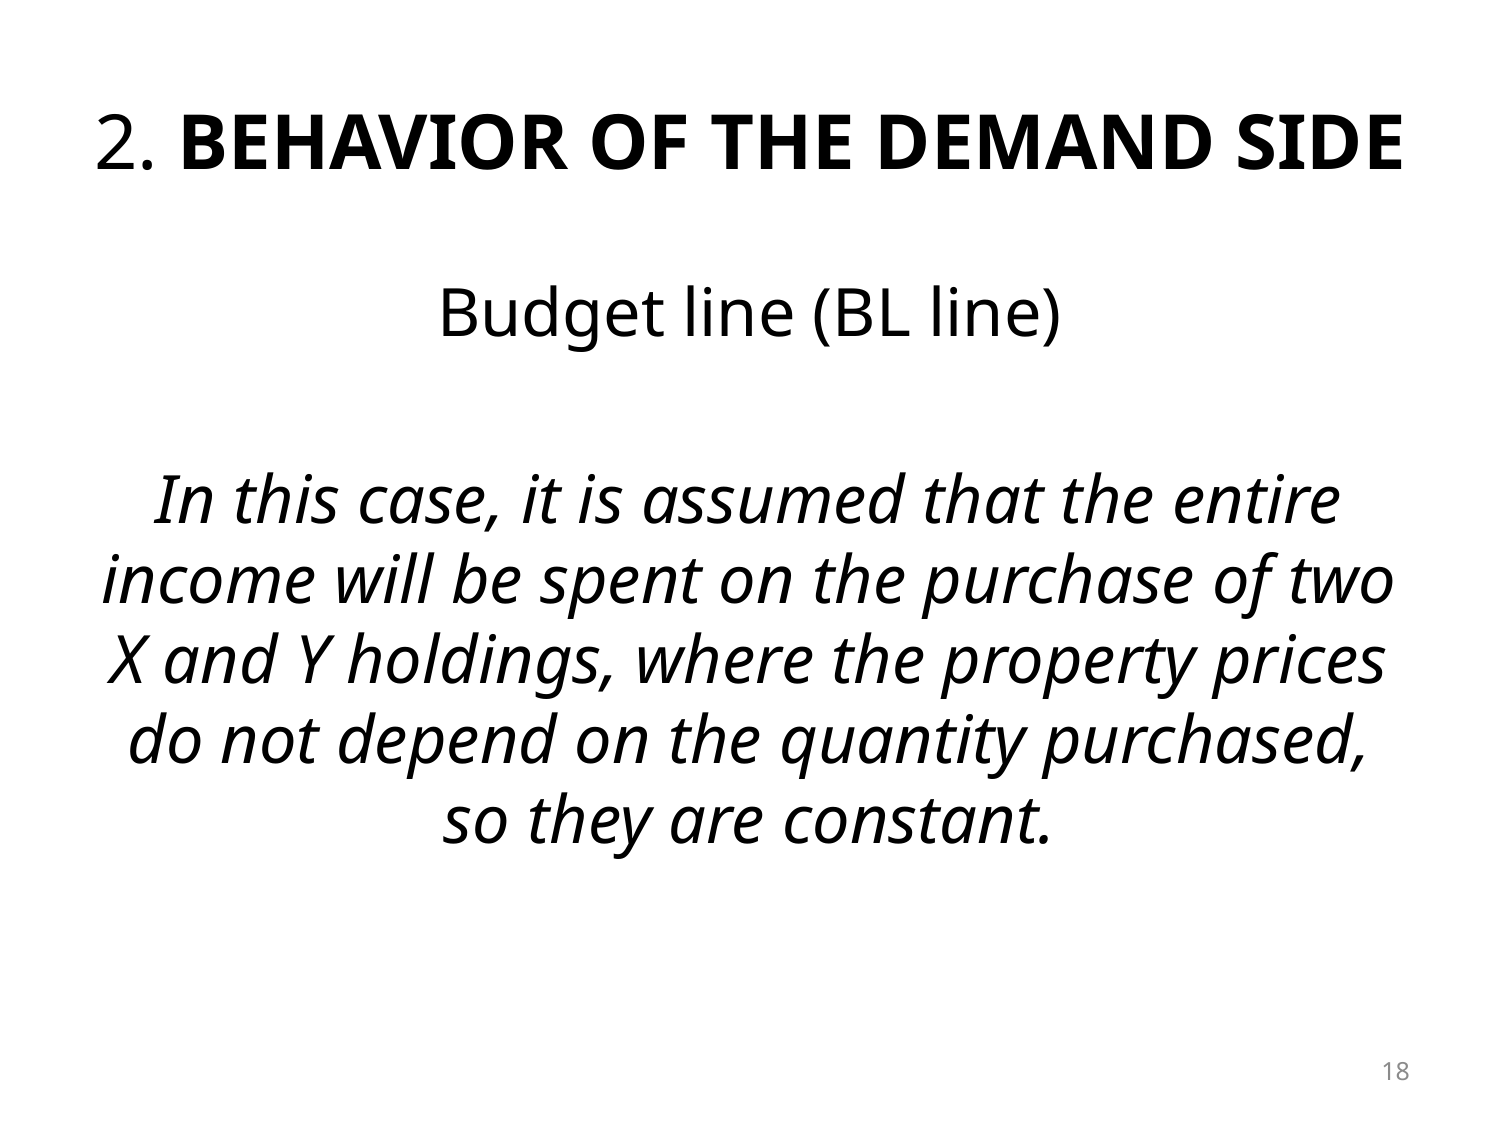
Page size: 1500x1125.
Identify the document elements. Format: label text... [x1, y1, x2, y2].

title 2. behavior of the demand side [75, 45, 1425, 233]
list Budget line (BL line) In this case, it is assumed that the entire income will be spent on the purchase of two X and Y holdings, where the property prices do not depend on the quantity purchased, so they are constant. [75, 262, 1425, 1005]
slide_number 18 [1074, 1042, 1425, 1103]
